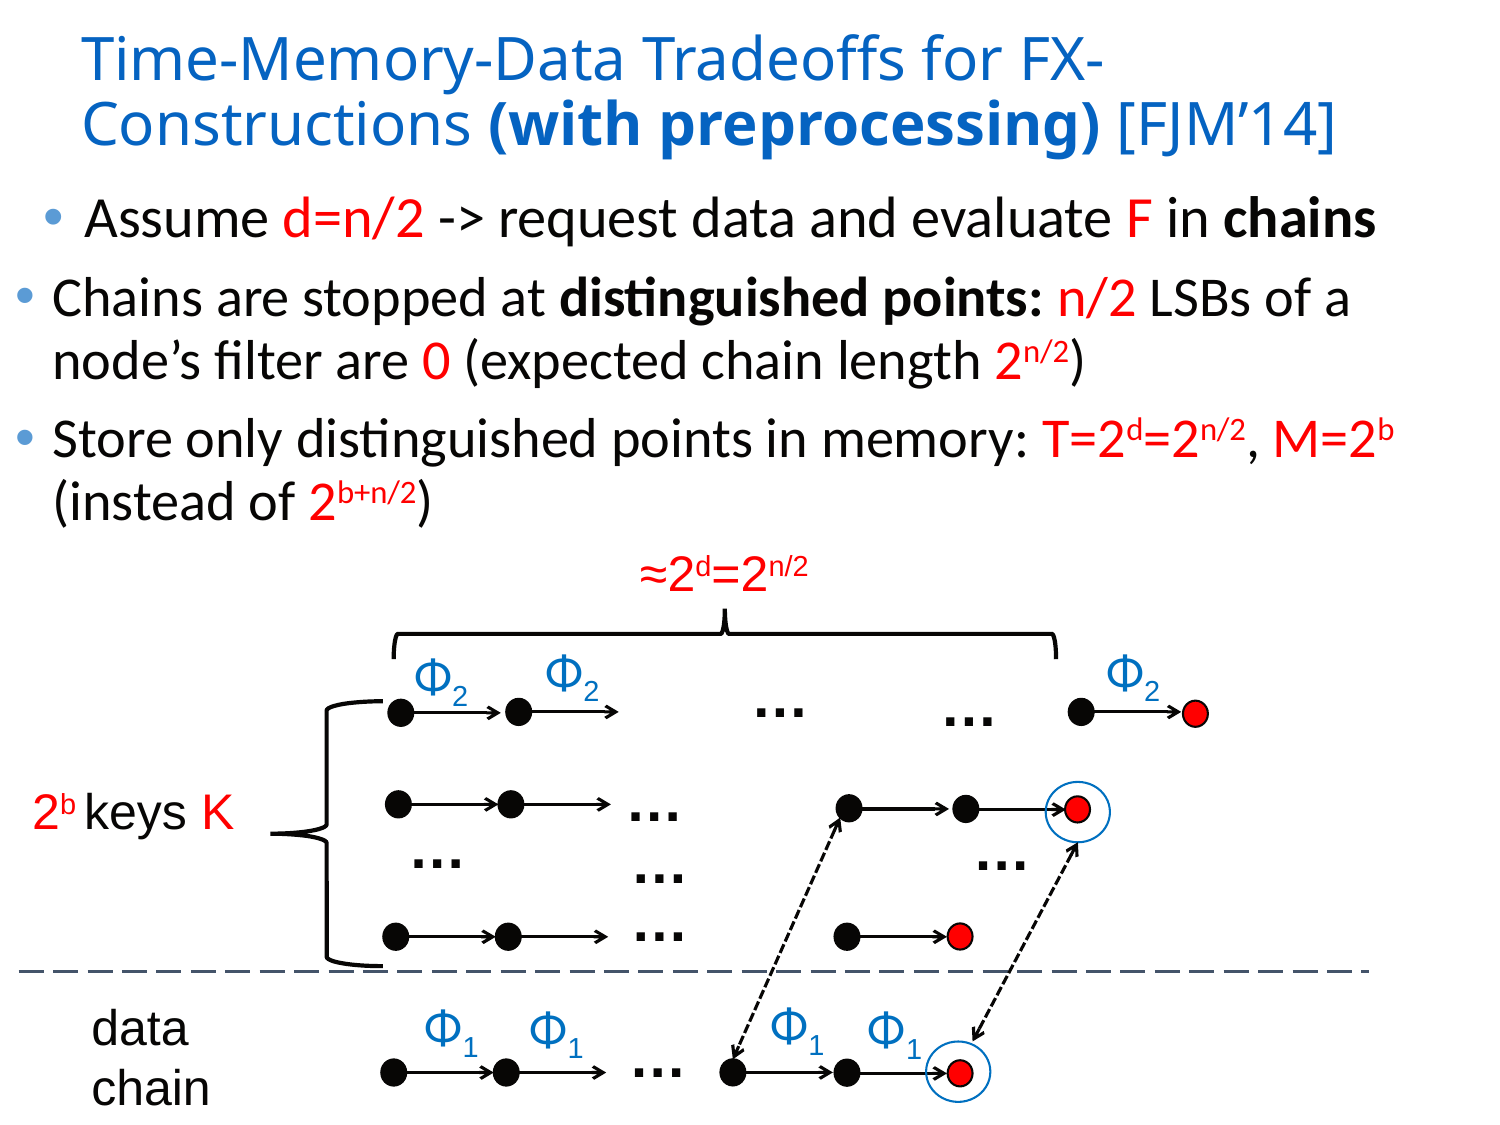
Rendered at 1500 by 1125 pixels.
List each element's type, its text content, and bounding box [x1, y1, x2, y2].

list Assume d=n/2 -> request data and evaluate F in chains Chains are stopped at distinguished points: n/2 LSBs of a node’s filter are 0 (expected chain length 2n/2) Store only distinguished points in memory: T=2d=2n/2, M=2b (instead of 2b+n/2) [0, 178, 1425, 545]
title Time-Memory-Data Tradeoffs for FX-Constructions (with preprocessing) [FJM’14] [66, 0, 1438, 188]
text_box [17, 534, 1369, 1125]
